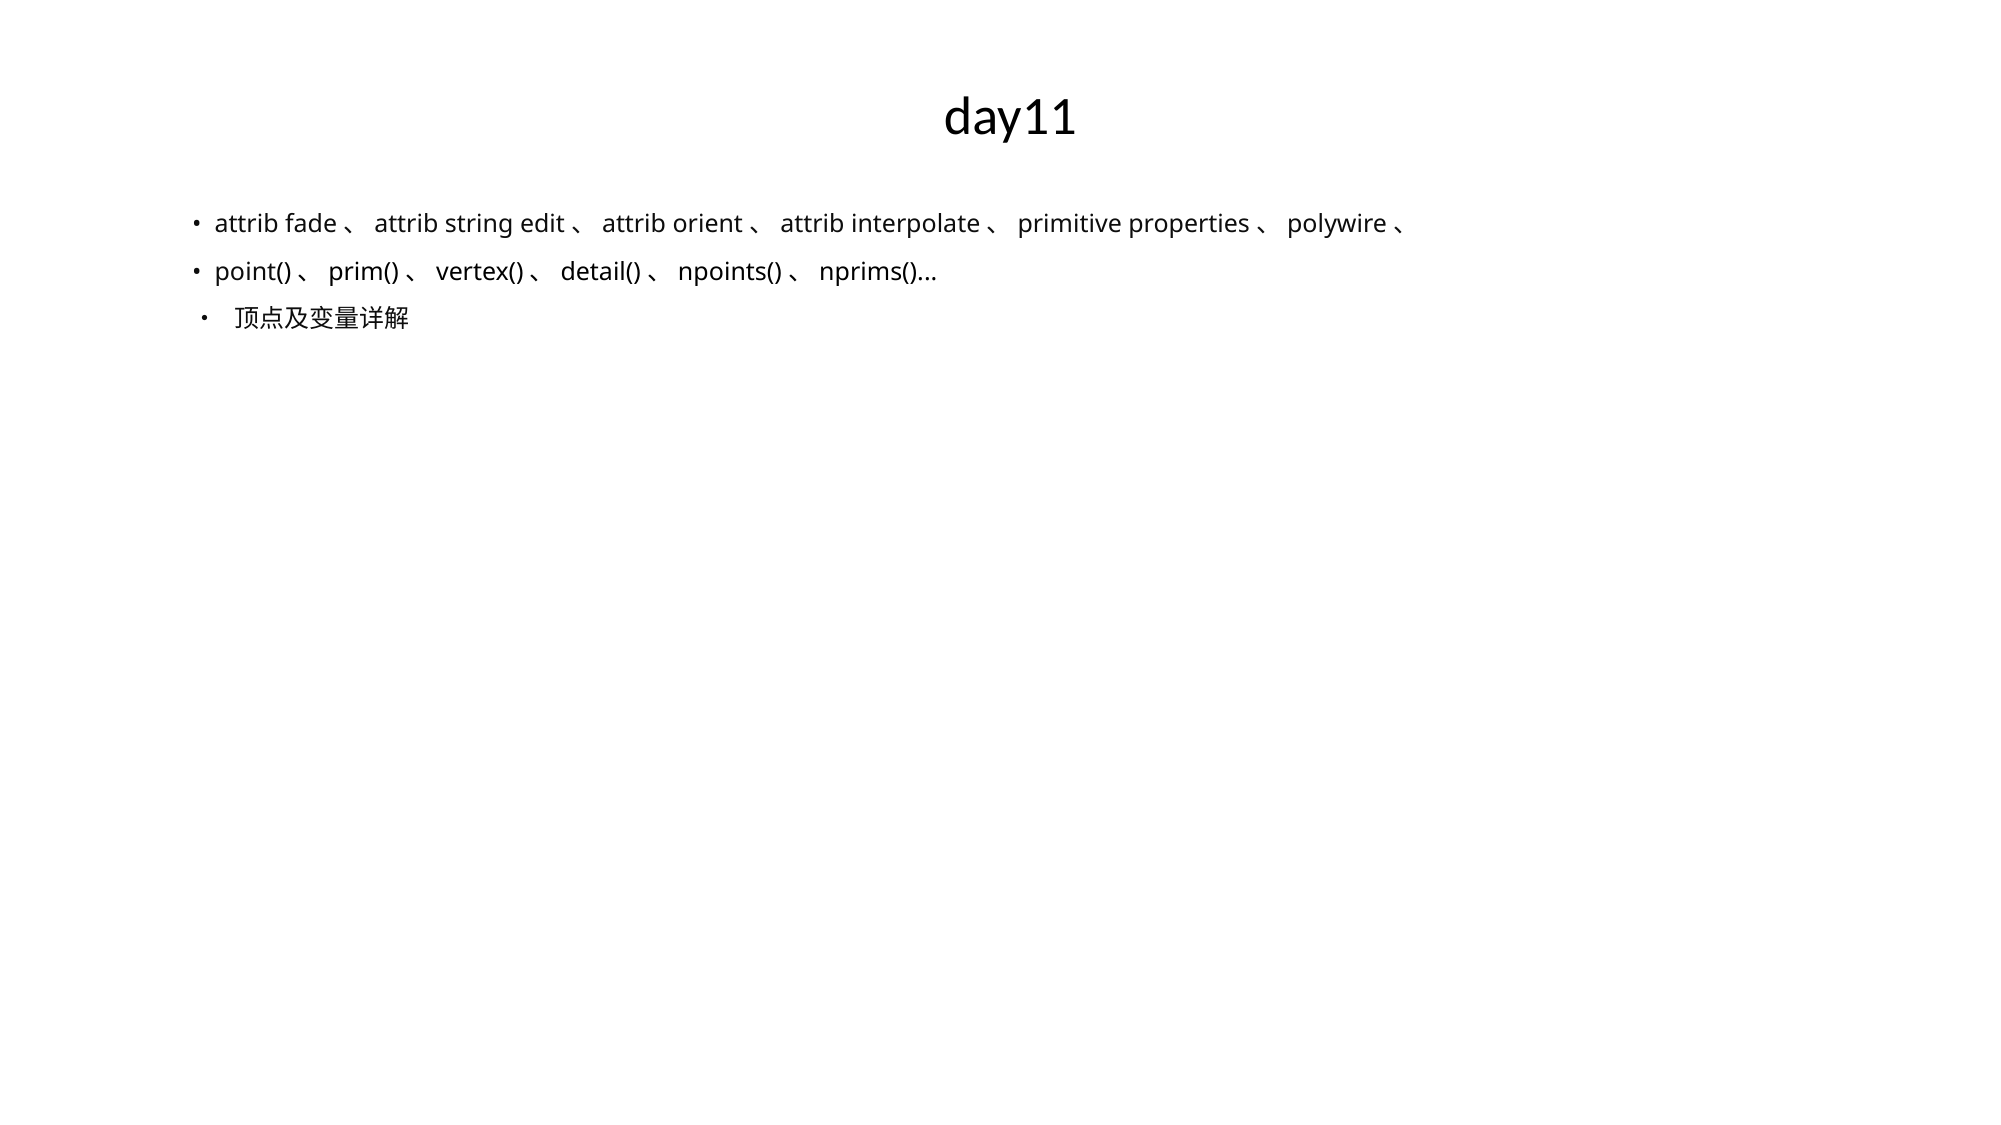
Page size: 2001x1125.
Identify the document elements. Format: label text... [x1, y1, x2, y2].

subtitle • attrib fade、attrib string edit、attrib orient、attrib interpolate、primitive properties、polywire、 • point()、prim()、vertex()、detail()、npoints()、nprims()... • 顶点及变量详解 [176, 203, 1815, 903]
title day11 [711, 41, 1309, 154]
